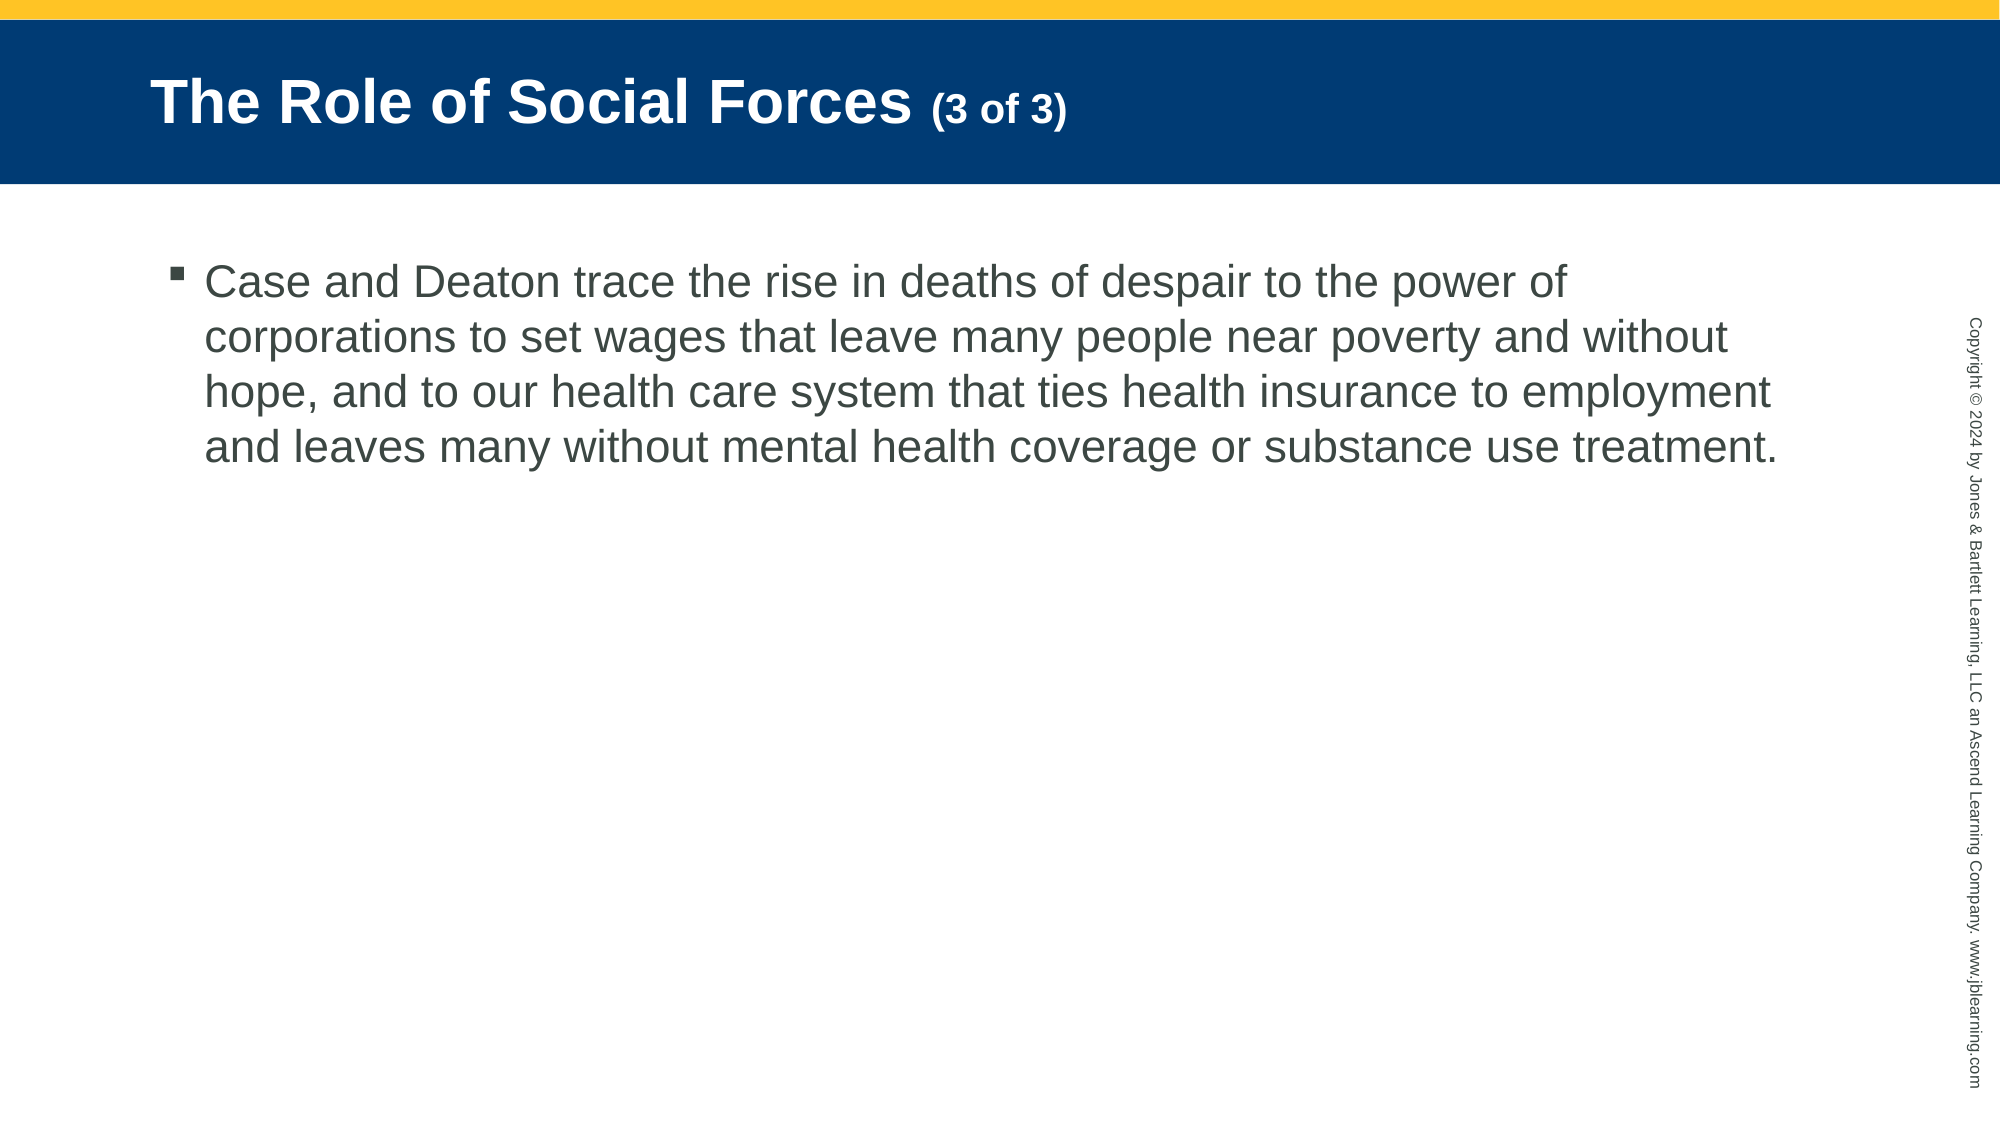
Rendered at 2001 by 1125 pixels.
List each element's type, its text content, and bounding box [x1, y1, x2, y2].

list Case and Deaton trace the rise in deaths of despair to the power of corporations to set wages that leave many people near poverty and without hope, and to our health care system that ties health insurance to employment and leaves many without mental health coverage or substance use treatment. [151, 244, 1840, 1016]
title The Role of Social Forces (3 of 3) [0, 19, 2000, 185]
